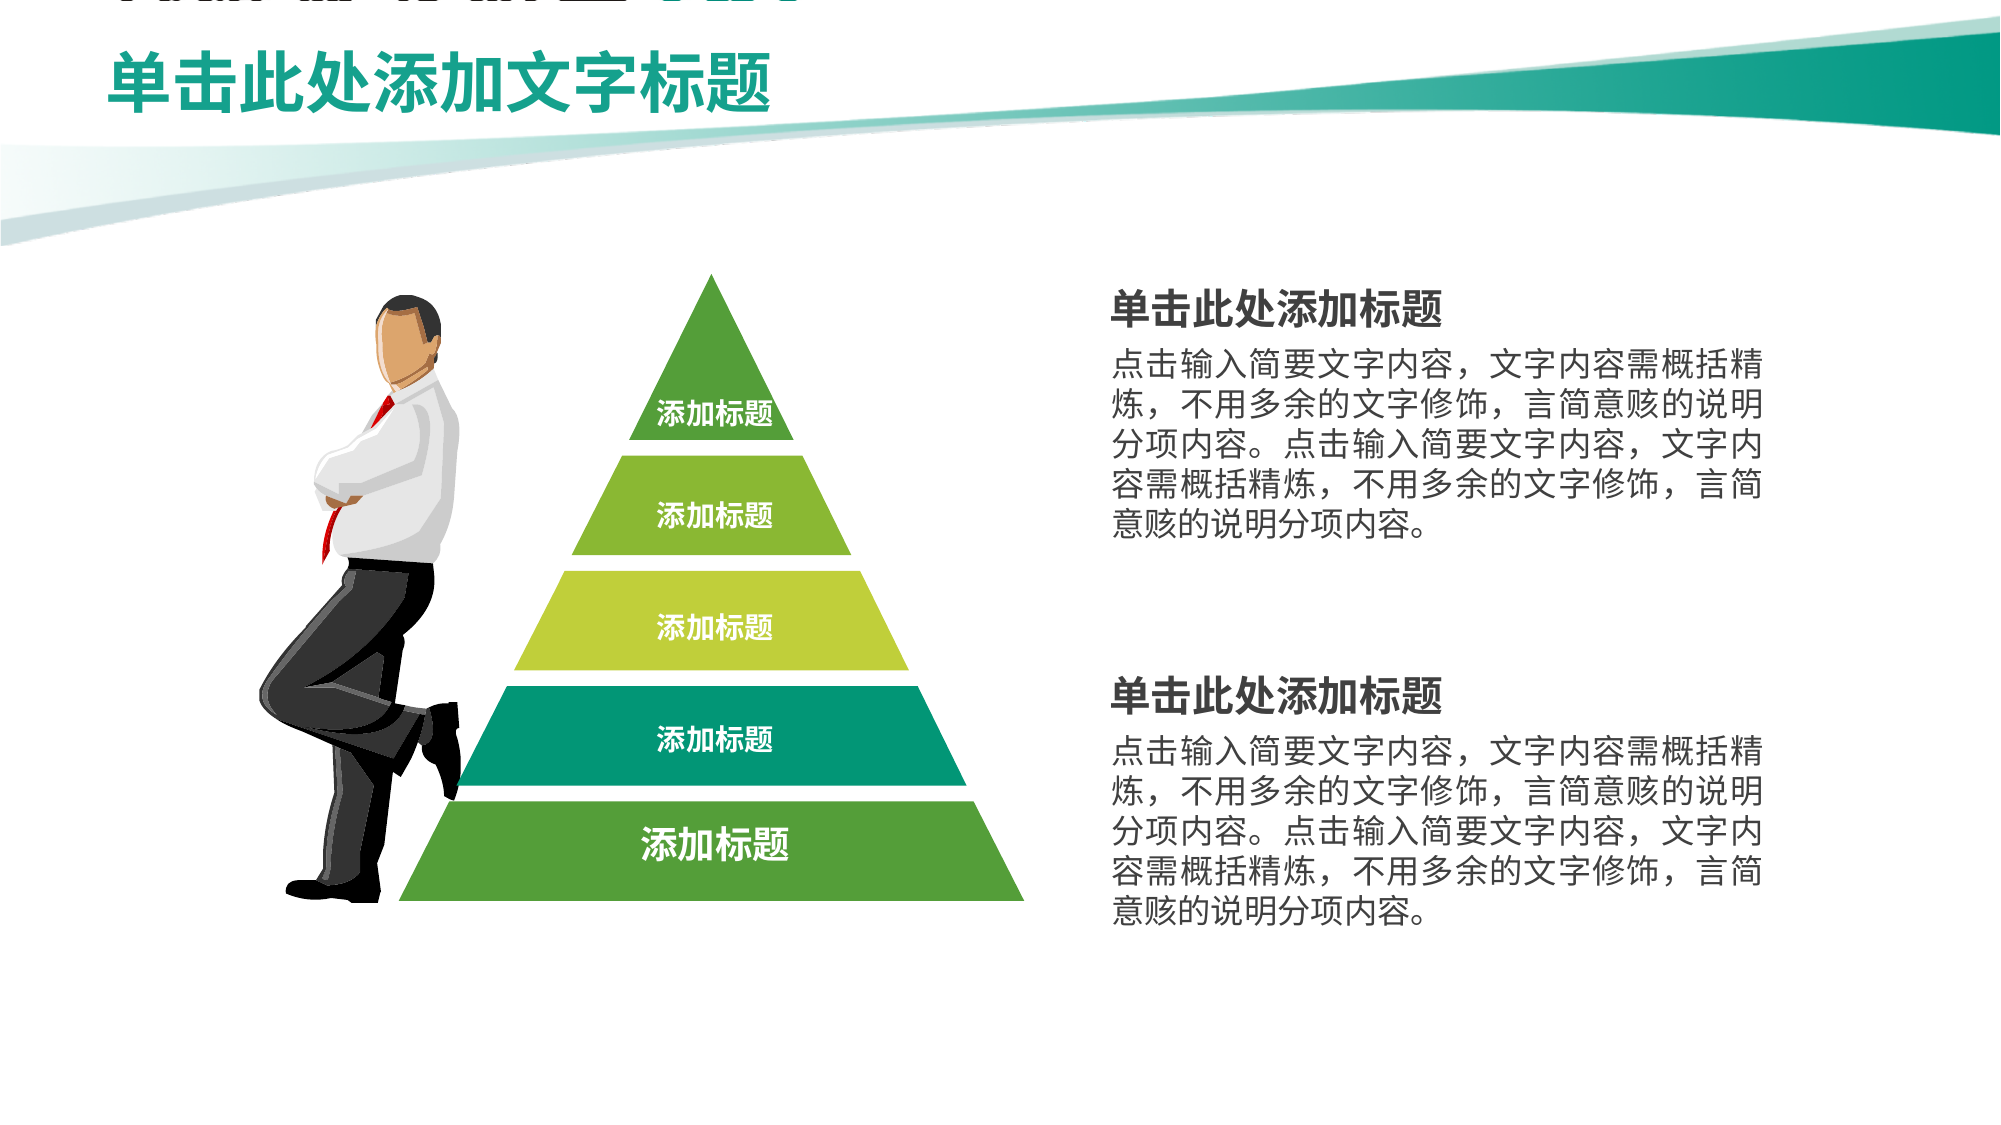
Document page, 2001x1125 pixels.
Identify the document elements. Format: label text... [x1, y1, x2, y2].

text_box 点击输入简要文字内容，文字内容需概括精炼，不用多余的文字修饰，言简意赅的说明分项内容。点击输入简要文字内容，文字内容需概括精炼，不用多余的文字修饰，言简意赅的说明分项内容。 [1096, 723, 1780, 938]
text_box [629, 273, 795, 440]
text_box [461, 801, 1025, 901]
text_box 单击此处添加标题 [1094, 662, 1625, 727]
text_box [513, 570, 909, 671]
text_box 单击此处添加标题 [1094, 275, 1625, 340]
picture [259, 295, 461, 903]
picture [3, 0, 2000, 246]
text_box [456, 686, 967, 786]
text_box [571, 455, 852, 556]
text_box 点击输入简要文字内容，文字内容需概括精炼，不用多余的文字修饰，言简意赅的说明分项内容。点击输入简要文字内容，文字内容需概括精炼，不用多余的文字修饰，言简意赅的说明分项内容。 [1096, 336, 1780, 551]
